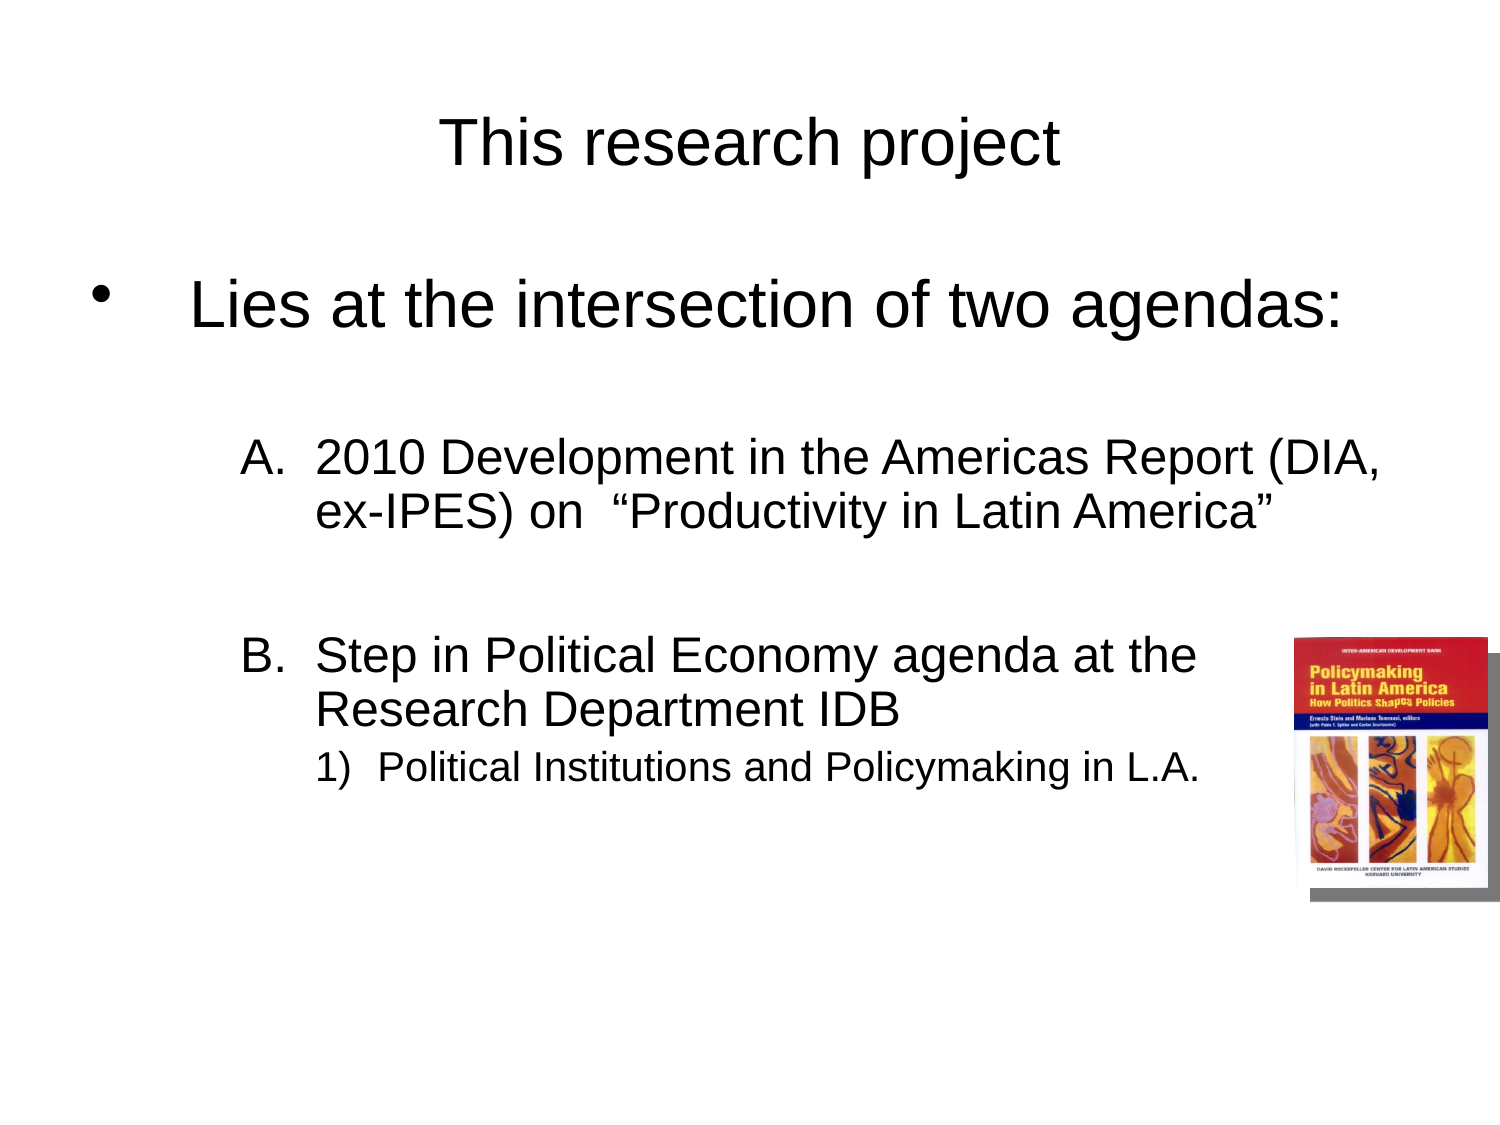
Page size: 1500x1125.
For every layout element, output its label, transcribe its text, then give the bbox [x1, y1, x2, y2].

title This research project [74, 44, 1426, 233]
list Lies at the intersection of two agendas: 2010 Development in the Americas Report (DIA, ex-IPES) on “Productivity in Latin America” Step in Political Economy agenda at the Research Department IDB Political Institutions and Policymaking in L.A. [74, 262, 1426, 1006]
picture [1293, 637, 1488, 888]
